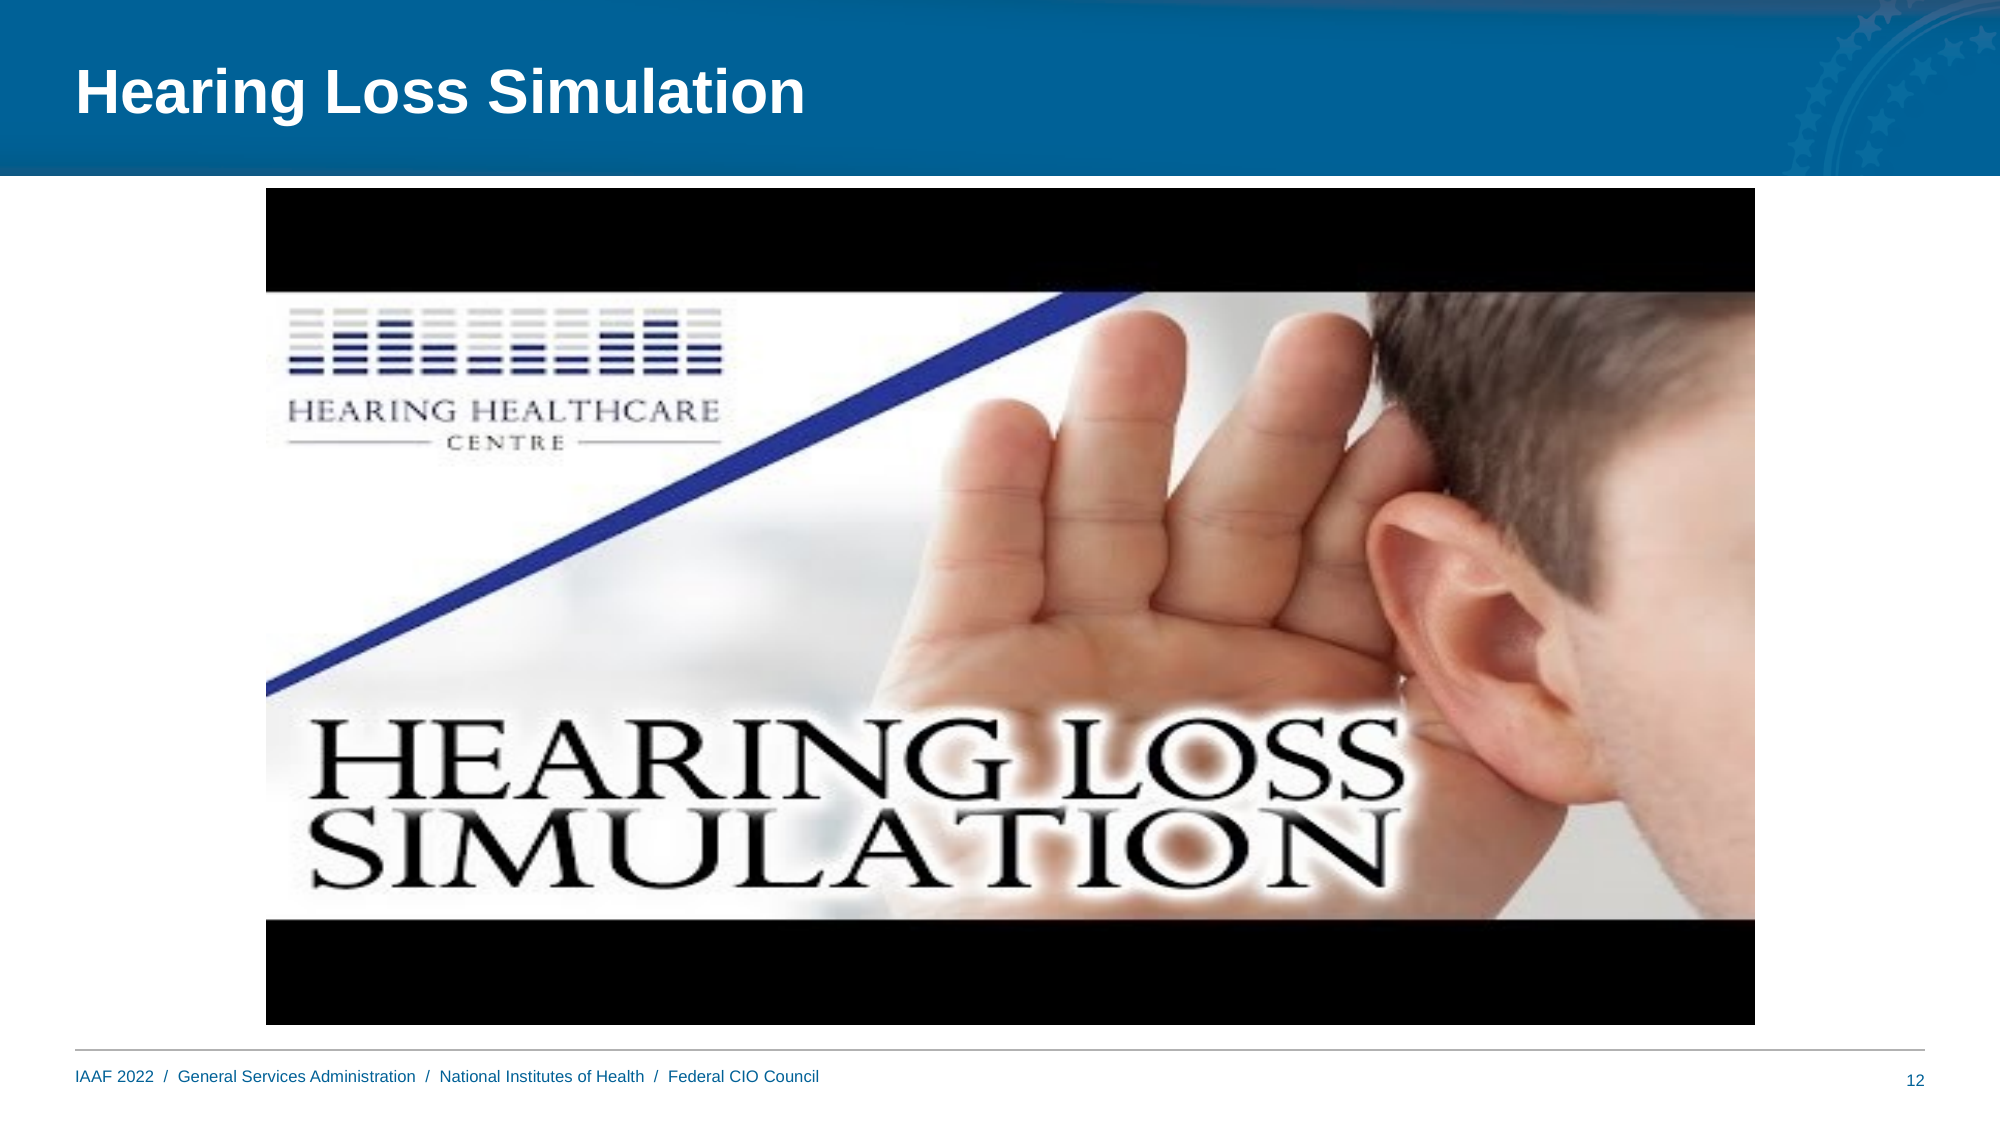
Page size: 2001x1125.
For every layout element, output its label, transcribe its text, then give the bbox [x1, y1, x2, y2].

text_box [265, 187, 1756, 1027]
picture [0, 168, 666, 176]
title Hearing Loss Simulation [75, 52, 1800, 128]
picture [0, 0, 2000, 176]
slide_number 12 [1880, 1065, 1925, 1095]
